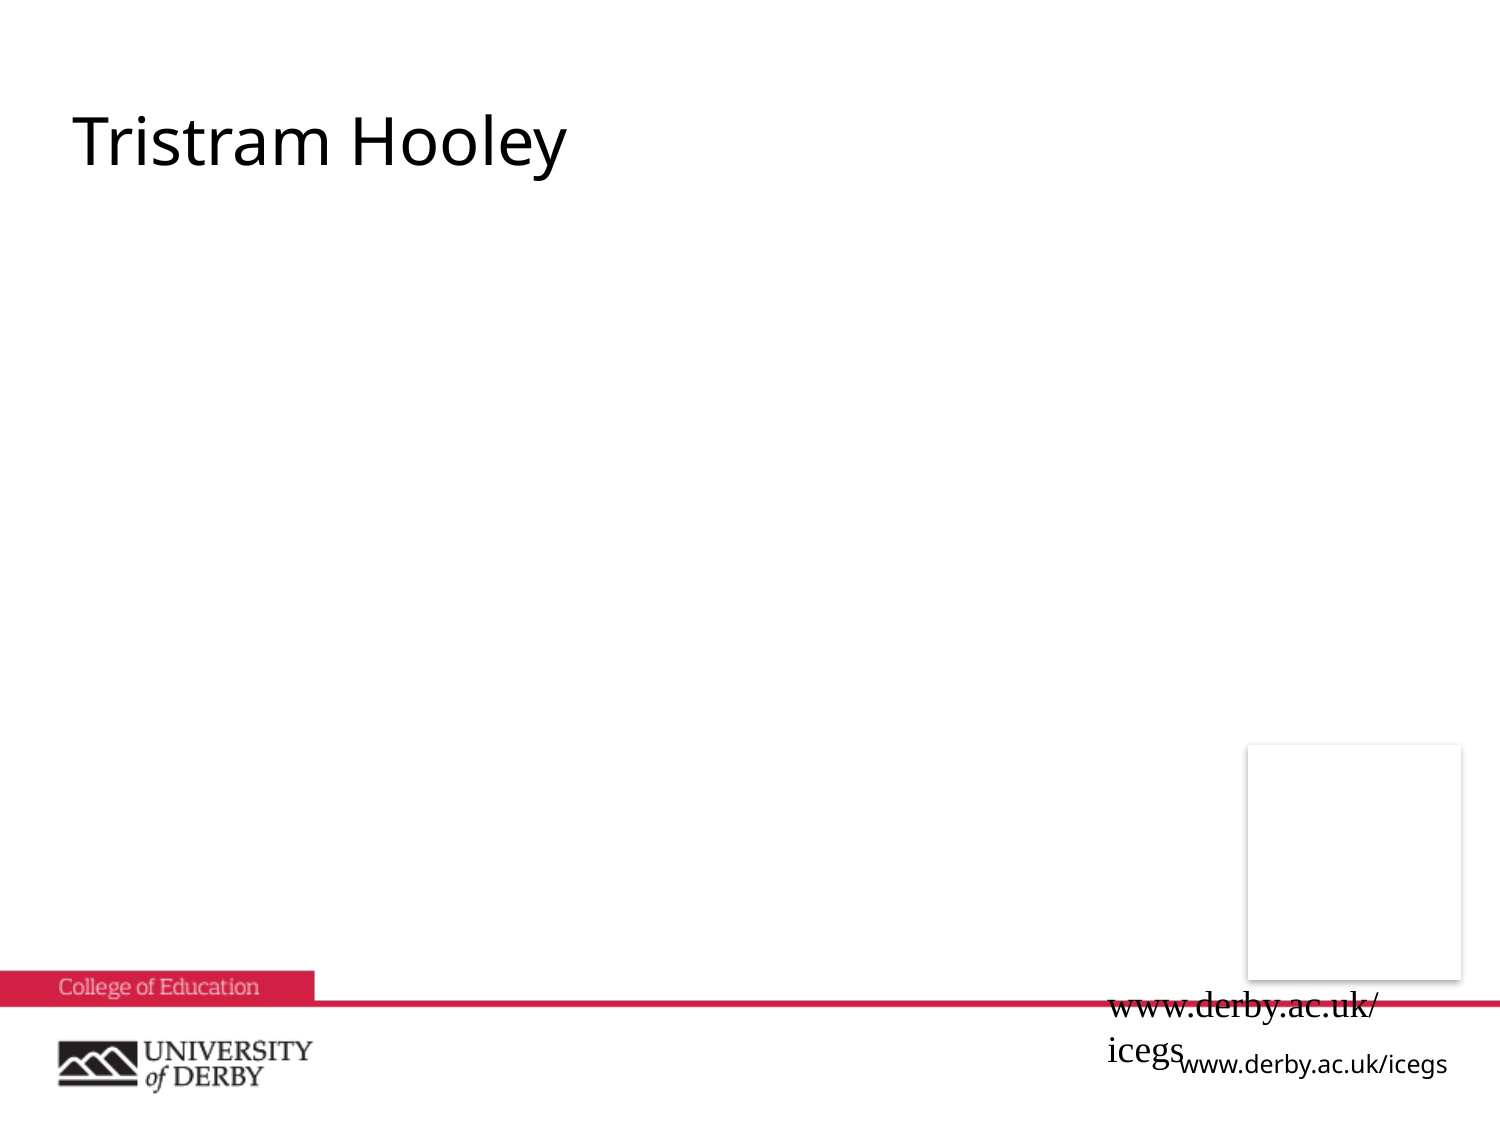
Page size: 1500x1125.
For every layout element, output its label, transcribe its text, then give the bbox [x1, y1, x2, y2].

title Tristram Hooley [57, 45, 1425, 233]
footer www.derby.ac.uk/icegs [1092, 972, 1424, 1125]
